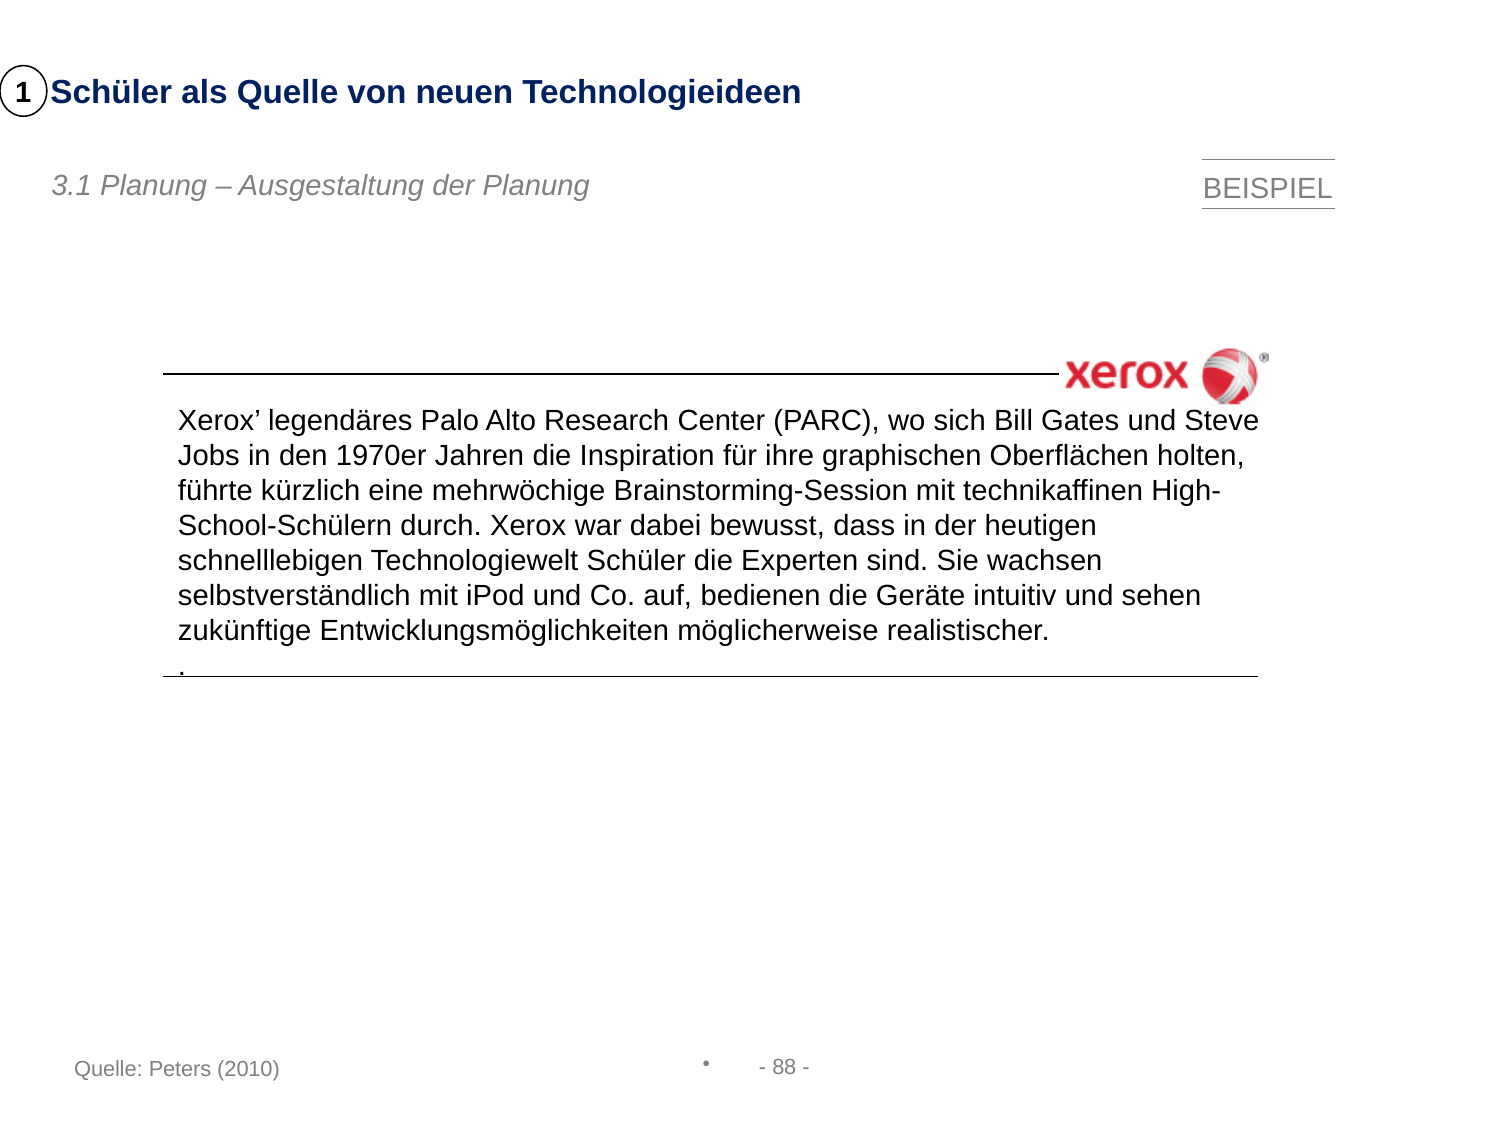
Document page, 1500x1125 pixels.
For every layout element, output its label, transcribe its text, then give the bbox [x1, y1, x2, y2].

text_box Quelle: Peters (2010) [59, 1046, 301, 1088]
text_box BEISPIEL [1188, 161, 1349, 212]
slide_number - 88 - [599, 1045, 913, 1093]
text_box Xerox’ legendäres Palo Alto Research Center (PARC), wo sich Bill Gates und Steve Jobs in den 1970er Jahren die Inspiration für ihre graphischen Oberflächen holten, führte kürzlich eine mehrwöchige Brainstorming-Session mit technikaffinen High-School-Schülern durch. Xerox war dabei bewusst, dass in der heutigen schnelllebigen Technologiewelt Schüler die Experten sind. Sie wachsen selbstverständlich mit iPod und Co. auf, bedienen die Geräte intuitiv und sehen zukünftige Entwicklungsmöglichkeiten möglicherweise realistischer. . [163, 394, 1297, 689]
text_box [0, 65, 51, 118]
picture [1059, 340, 1270, 406]
text_box 3.1 Planung – Ausgestaltung der Planung [36, 159, 606, 209]
text_box Schüler als Quelle von neuen Technologieideen [35, 63, 1433, 118]
